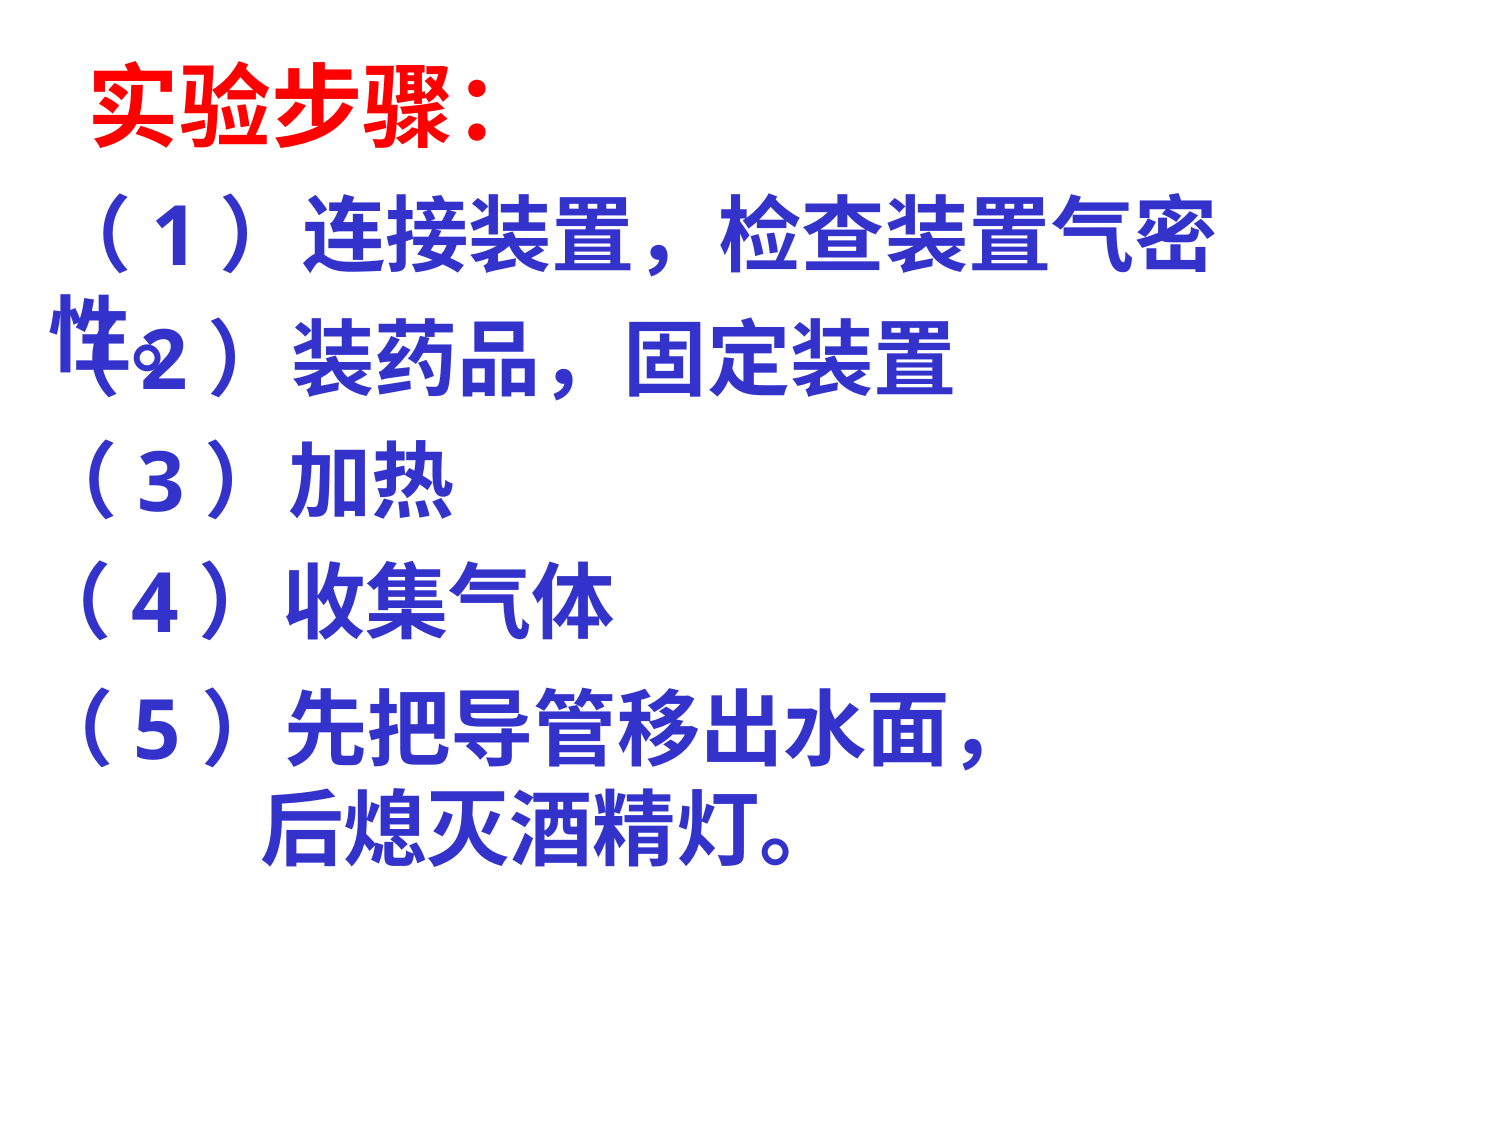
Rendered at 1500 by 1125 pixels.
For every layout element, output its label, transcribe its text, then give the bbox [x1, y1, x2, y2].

text_box （4）收集气体 [13, 542, 630, 657]
text_box （5）先把导管移出水面， 后熄灭酒精灯。 [0, 668, 1069, 884]
text_box （3）加热 [19, 421, 470, 536]
text_box （2）装药品，固定装置 [22, 298, 972, 414]
text_box 实验步骤： [73, 41, 562, 167]
text_box （1）连接装置，检查装置气密性。 [33, 174, 1388, 390]
